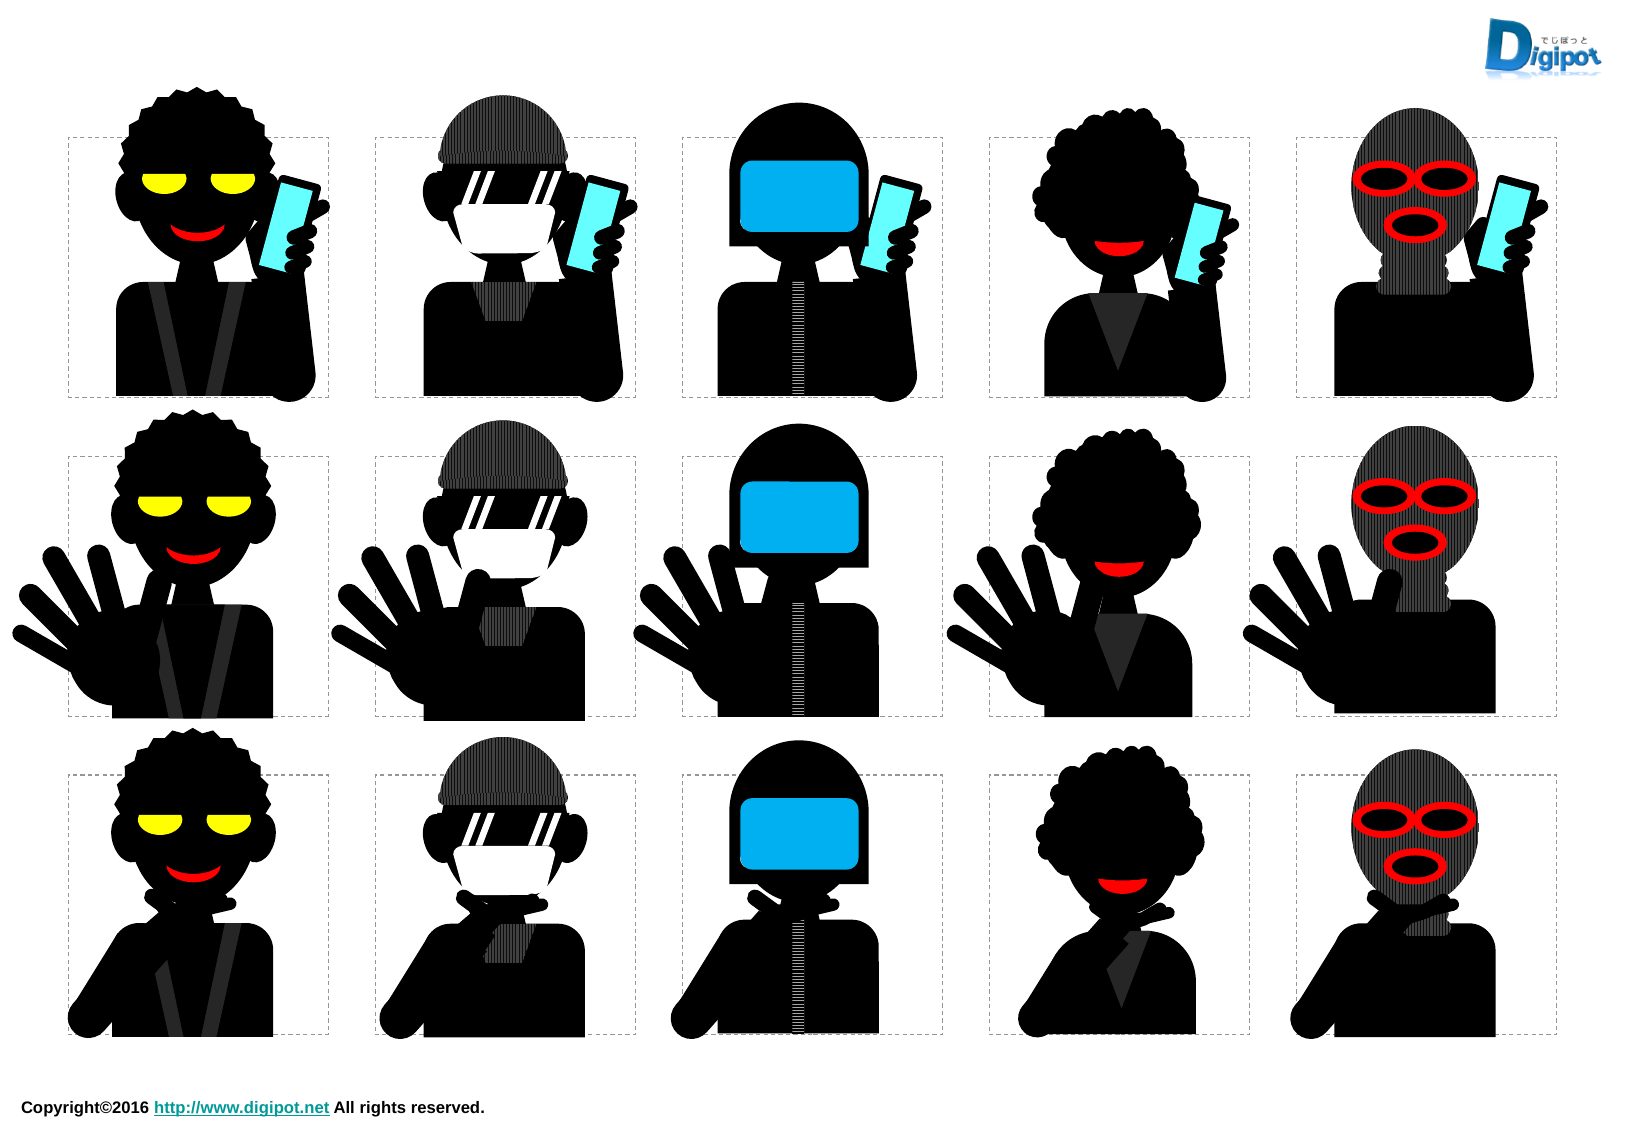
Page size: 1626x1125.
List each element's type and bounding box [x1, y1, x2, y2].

text_box [949, 428, 1202, 718]
text_box [717, 102, 925, 403]
text_box [691, 740, 880, 1053]
text_box [1334, 107, 1542, 403]
picture [1485, 18, 1602, 82]
text_box [1246, 425, 1496, 714]
text_box [400, 736, 588, 1051]
text_box [1311, 749, 1496, 1053]
text_box [1033, 745, 1205, 1050]
text_box [15, 409, 276, 719]
text_box [423, 95, 632, 403]
text_box [1031, 107, 1234, 403]
text_box [88, 727, 276, 1050]
text_box [636, 423, 880, 717]
text_box [115, 86, 324, 403]
text_box [334, 420, 588, 721]
